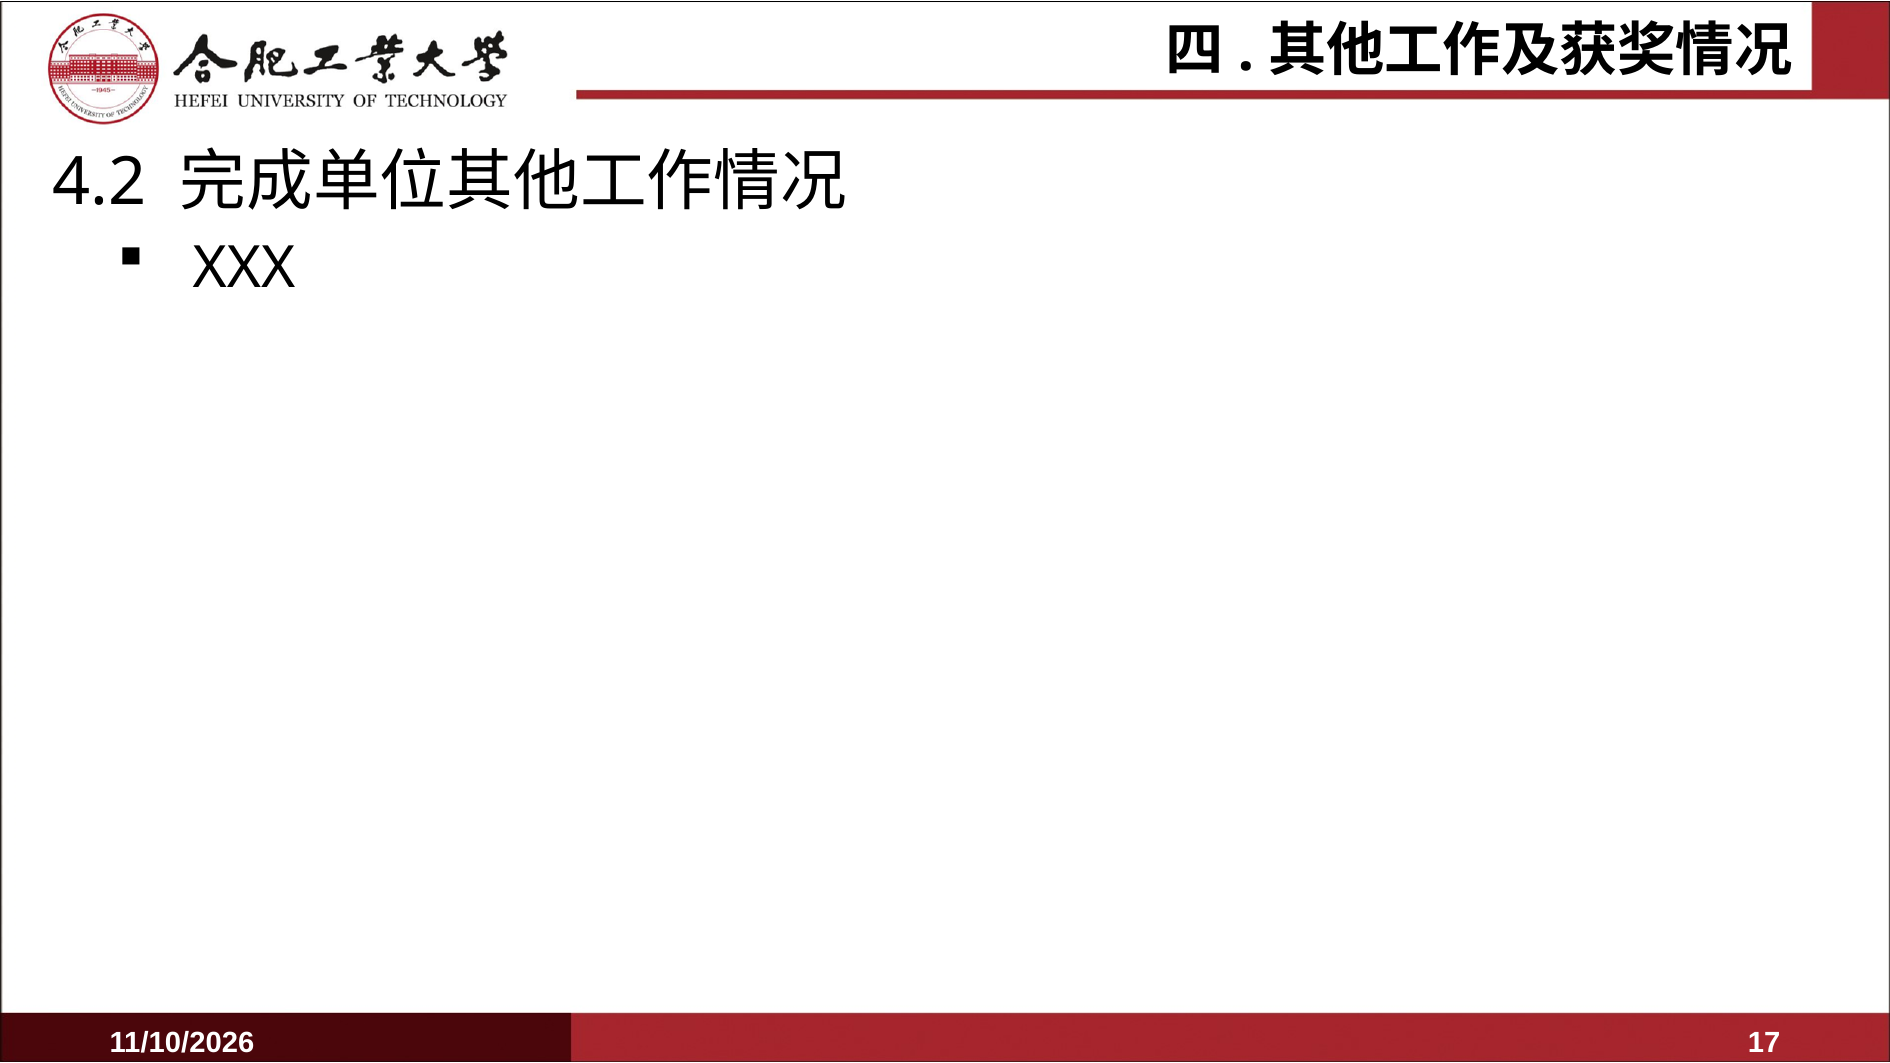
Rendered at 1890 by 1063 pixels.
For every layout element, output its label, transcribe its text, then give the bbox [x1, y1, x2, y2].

slide_number 16 [1354, 1015, 1796, 1063]
title 四.其他工作及获奖情况 [587, 0, 1808, 95]
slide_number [94, 1015, 536, 1063]
picture [0, 1, 1890, 1062]
list 4.2 完成单位其他工作情况 XXX [37, 129, 1838, 981]
